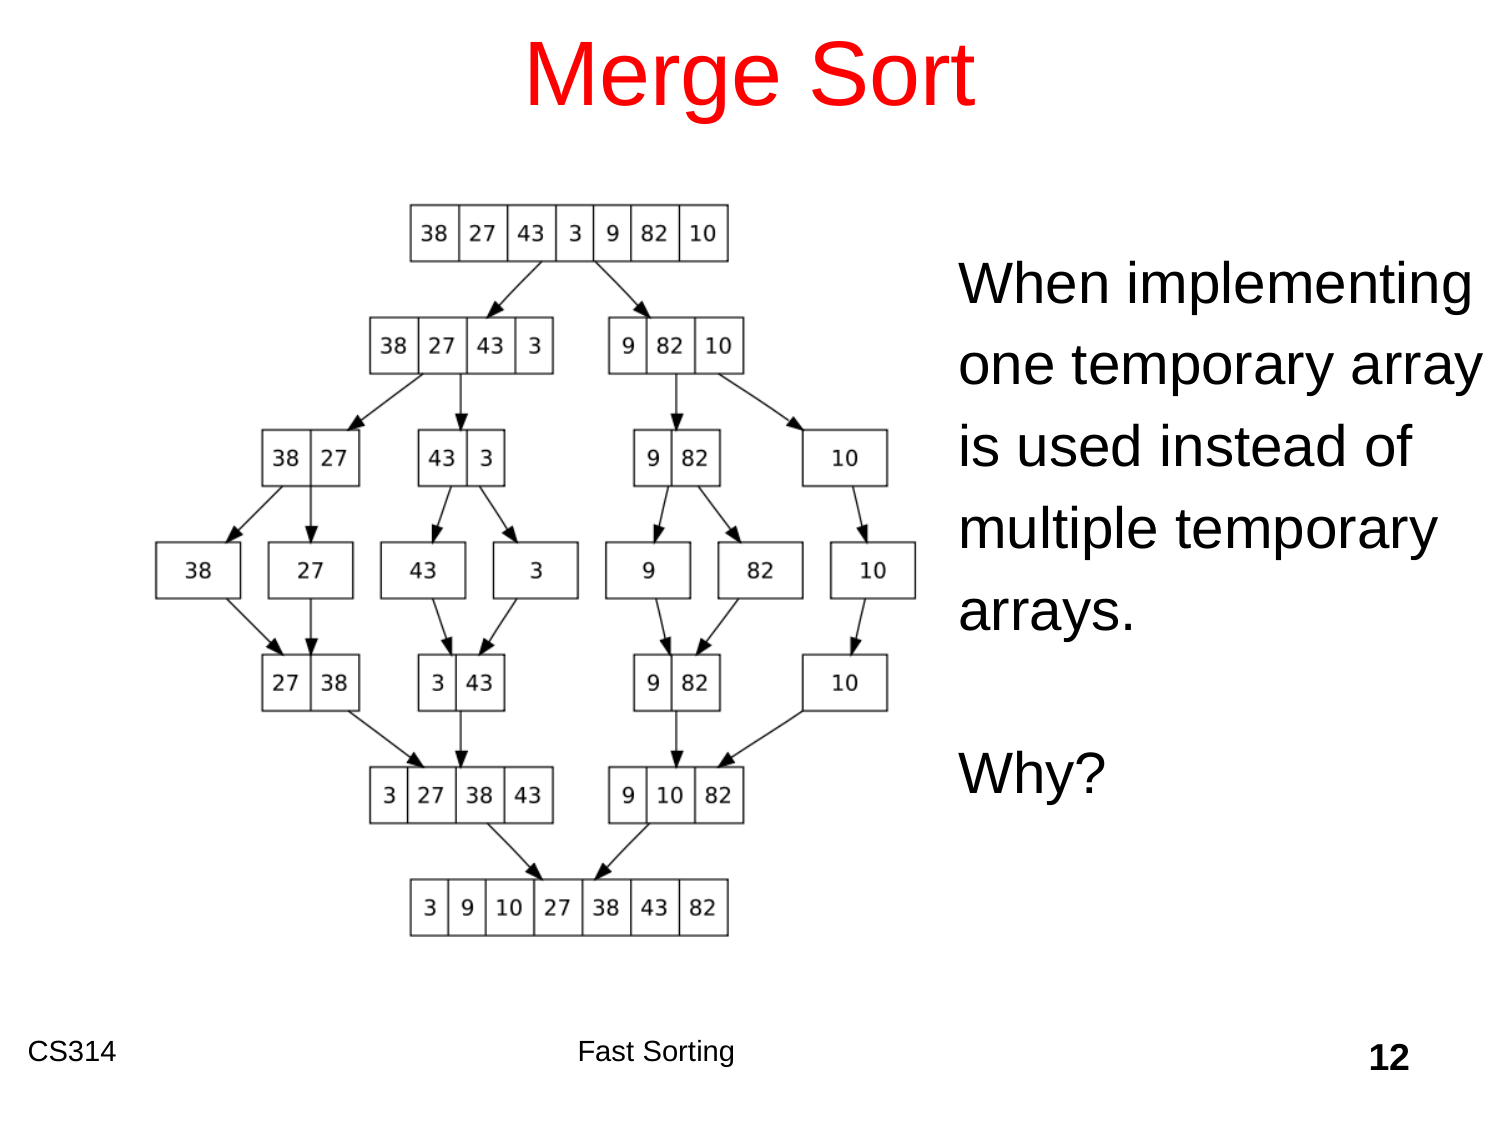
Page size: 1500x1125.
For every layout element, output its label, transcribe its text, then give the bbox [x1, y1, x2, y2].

text_box When implementing one temporary array is used instead of multiple temporary arrays. Why? [943, 237, 1500, 813]
picture [149, 199, 921, 942]
title Merge Sort [112, 0, 1388, 163]
slide_number 12 [1112, 1024, 1426, 1101]
footer Fast Sorting [562, 1024, 1063, 1101]
slide_number CS314 [12, 1024, 451, 1101]
